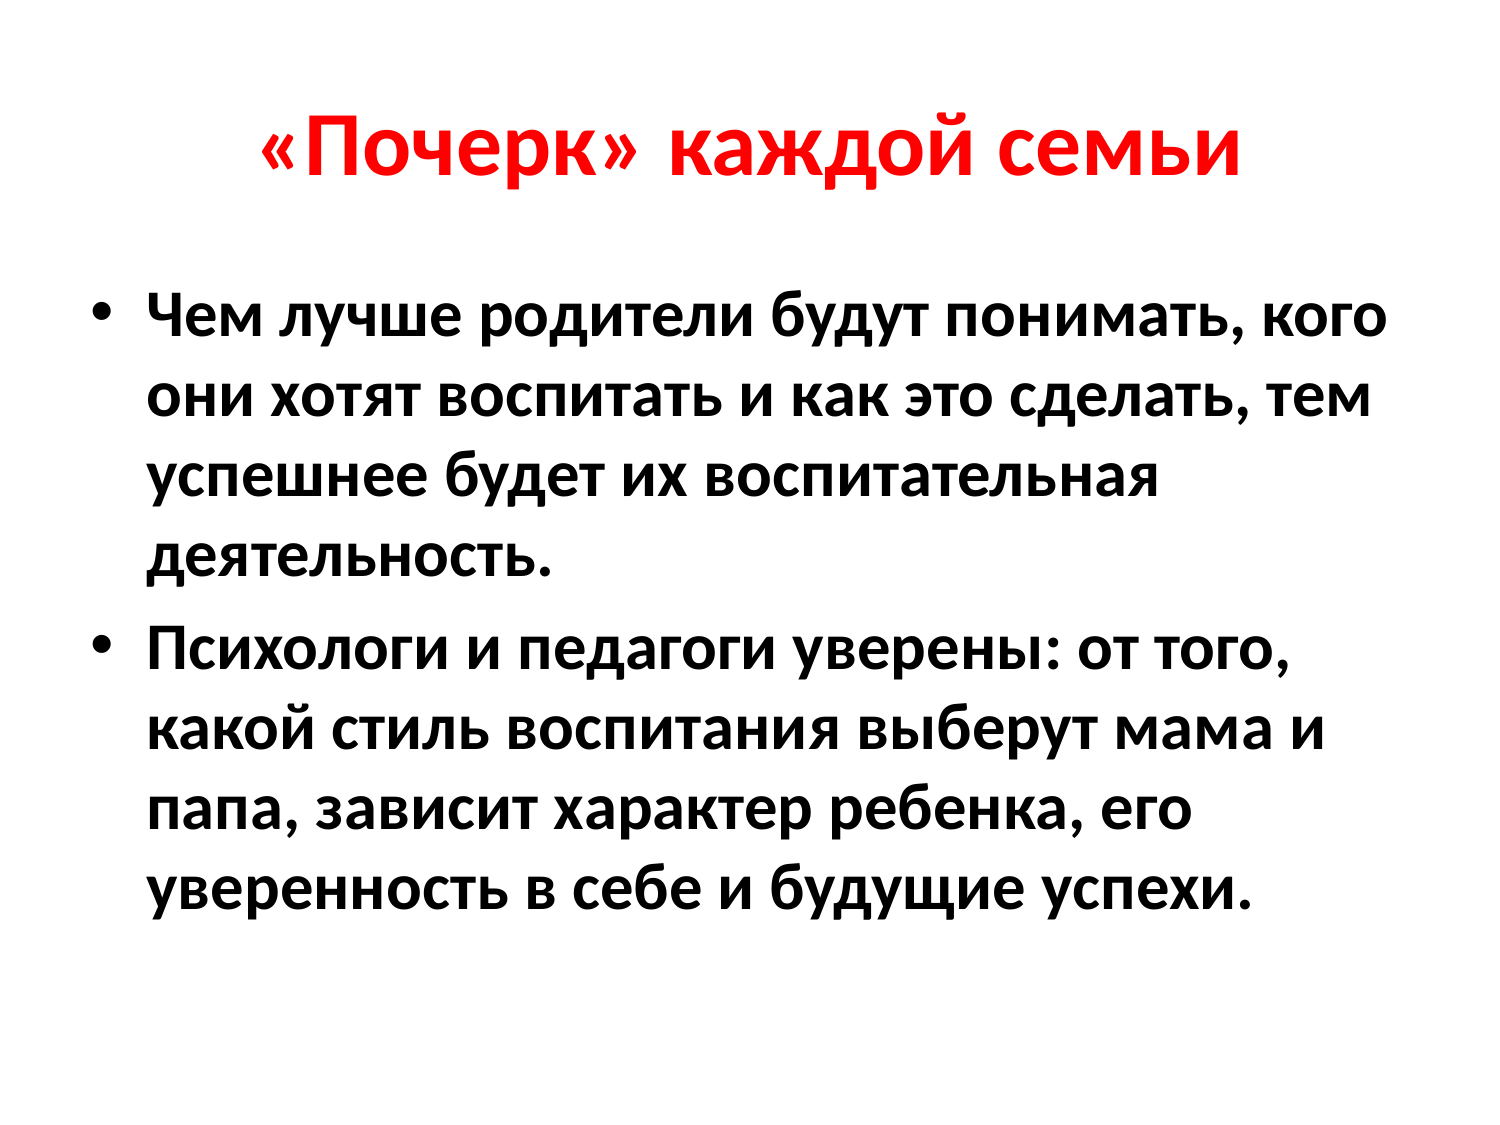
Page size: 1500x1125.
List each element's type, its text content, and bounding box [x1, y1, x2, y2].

list Чем лучше родители будут понимать, кого они хотят воспитать и как это сделать, тем успешнее будет их воспитательная деятельность. Психологи и педагоги уверены: от того, какой стиль воспитания выберут мама и папа, зависит характер ребенка, его уверенность в себе и будущие успехи. [75, 262, 1425, 1005]
title «Почерк» каждой семьи [75, 45, 1425, 233]
